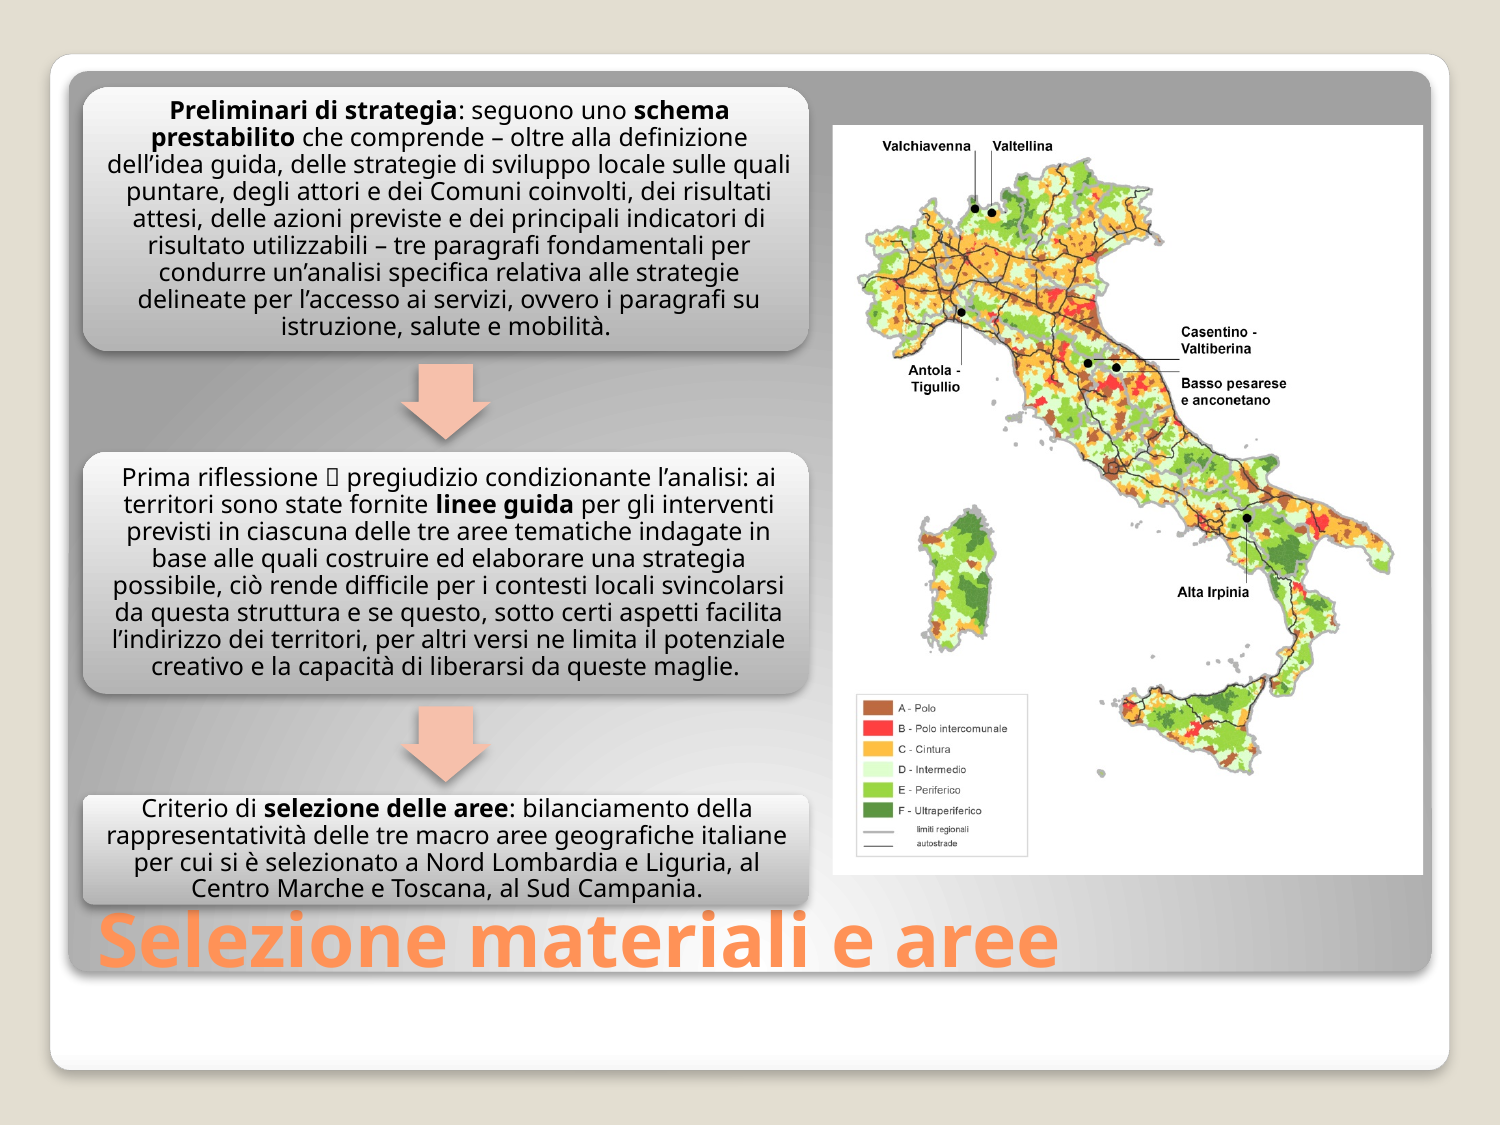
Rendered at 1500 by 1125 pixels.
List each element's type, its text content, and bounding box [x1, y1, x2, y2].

title Selezione materiali e aree [82, 817, 1425, 990]
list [82, 86, 810, 906]
picture [832, 125, 1424, 875]
